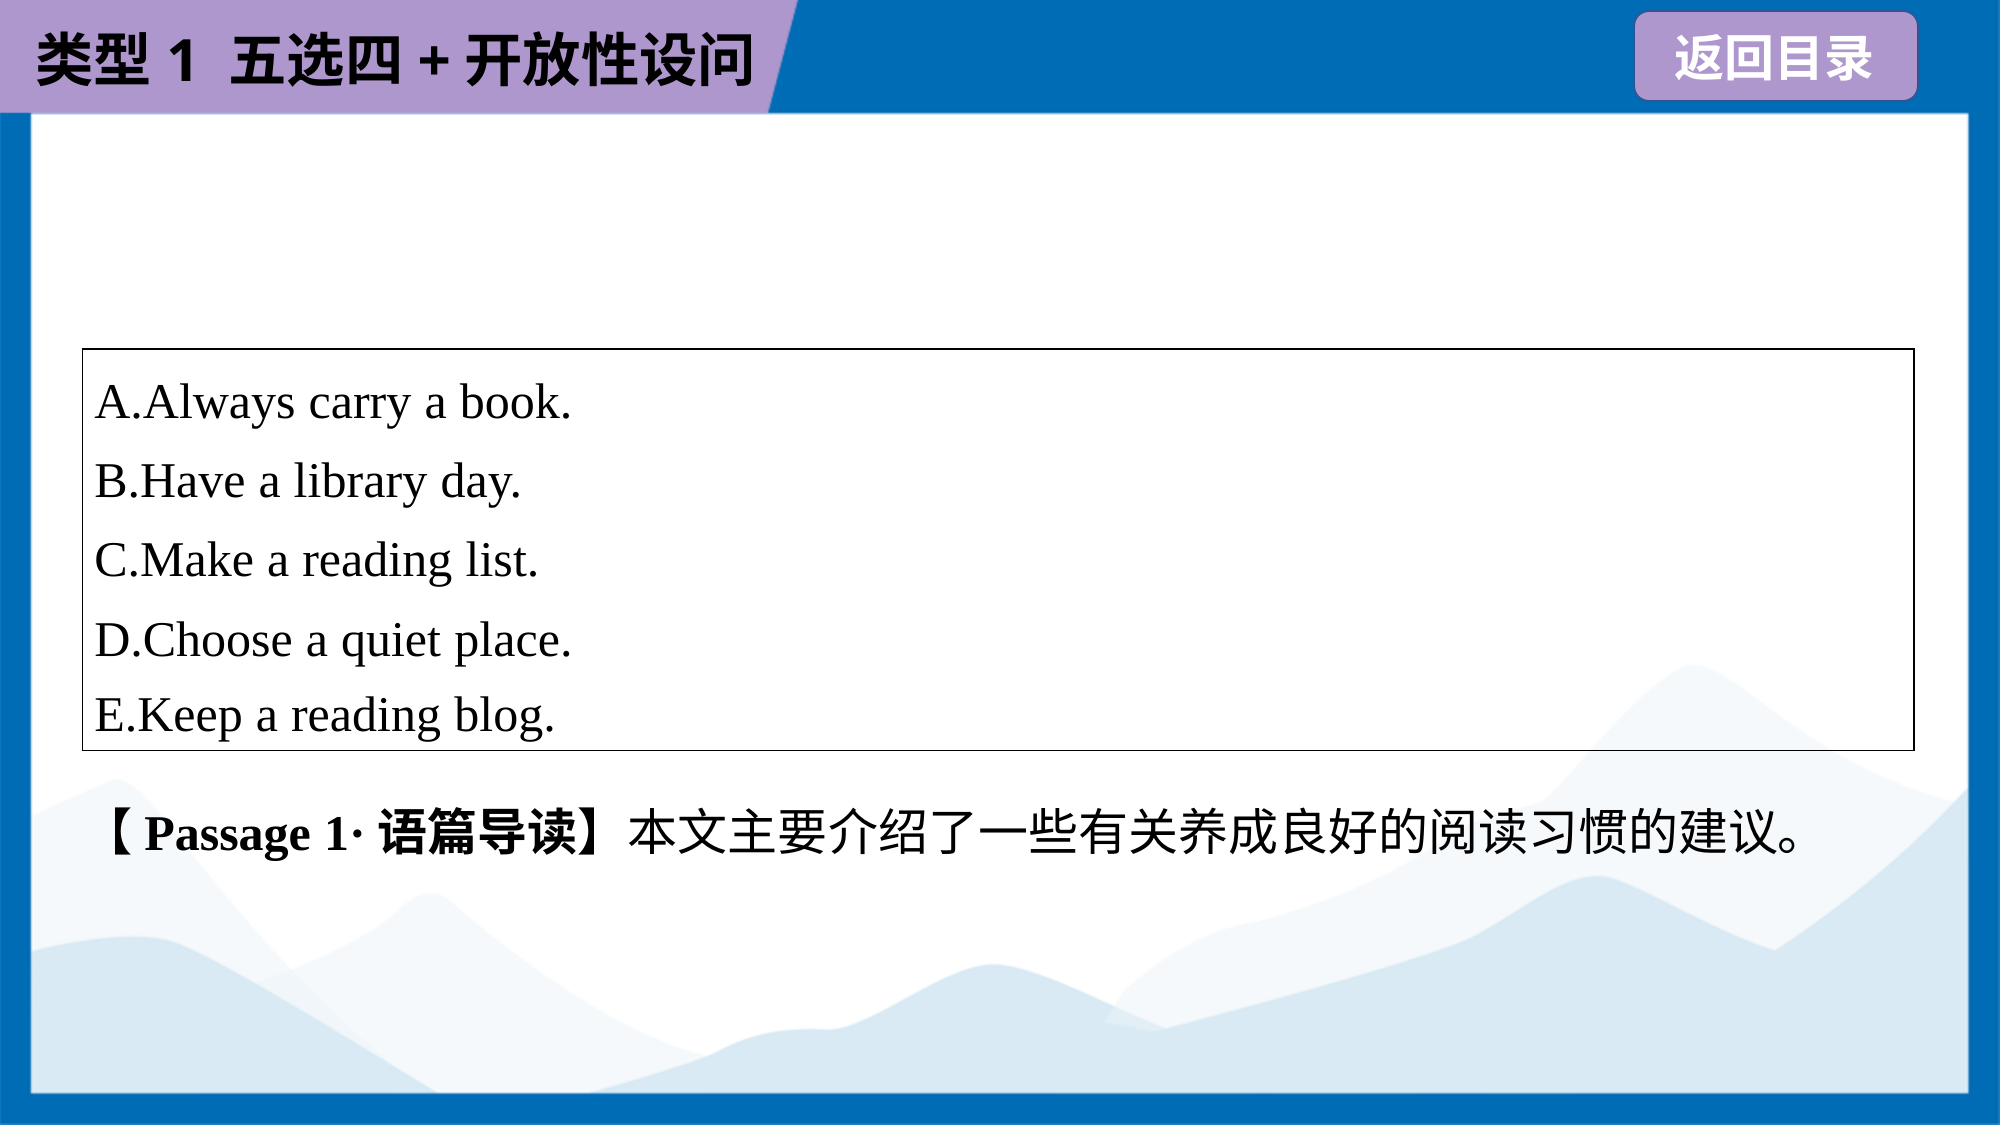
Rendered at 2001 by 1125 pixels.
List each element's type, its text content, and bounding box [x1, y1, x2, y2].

table_header A.Always carry a book. B.Have a library day. C.Make a reading list. D.Choose a quiet place. E.Keep a reading blog. [83, 350, 1913, 750]
picture [0, 0, 2000, 1125]
text_box 【Passage 1·语篇导读】本文主要介绍了一些有关养成良好的阅读习惯的建议。 [82, 772, 1917, 851]
